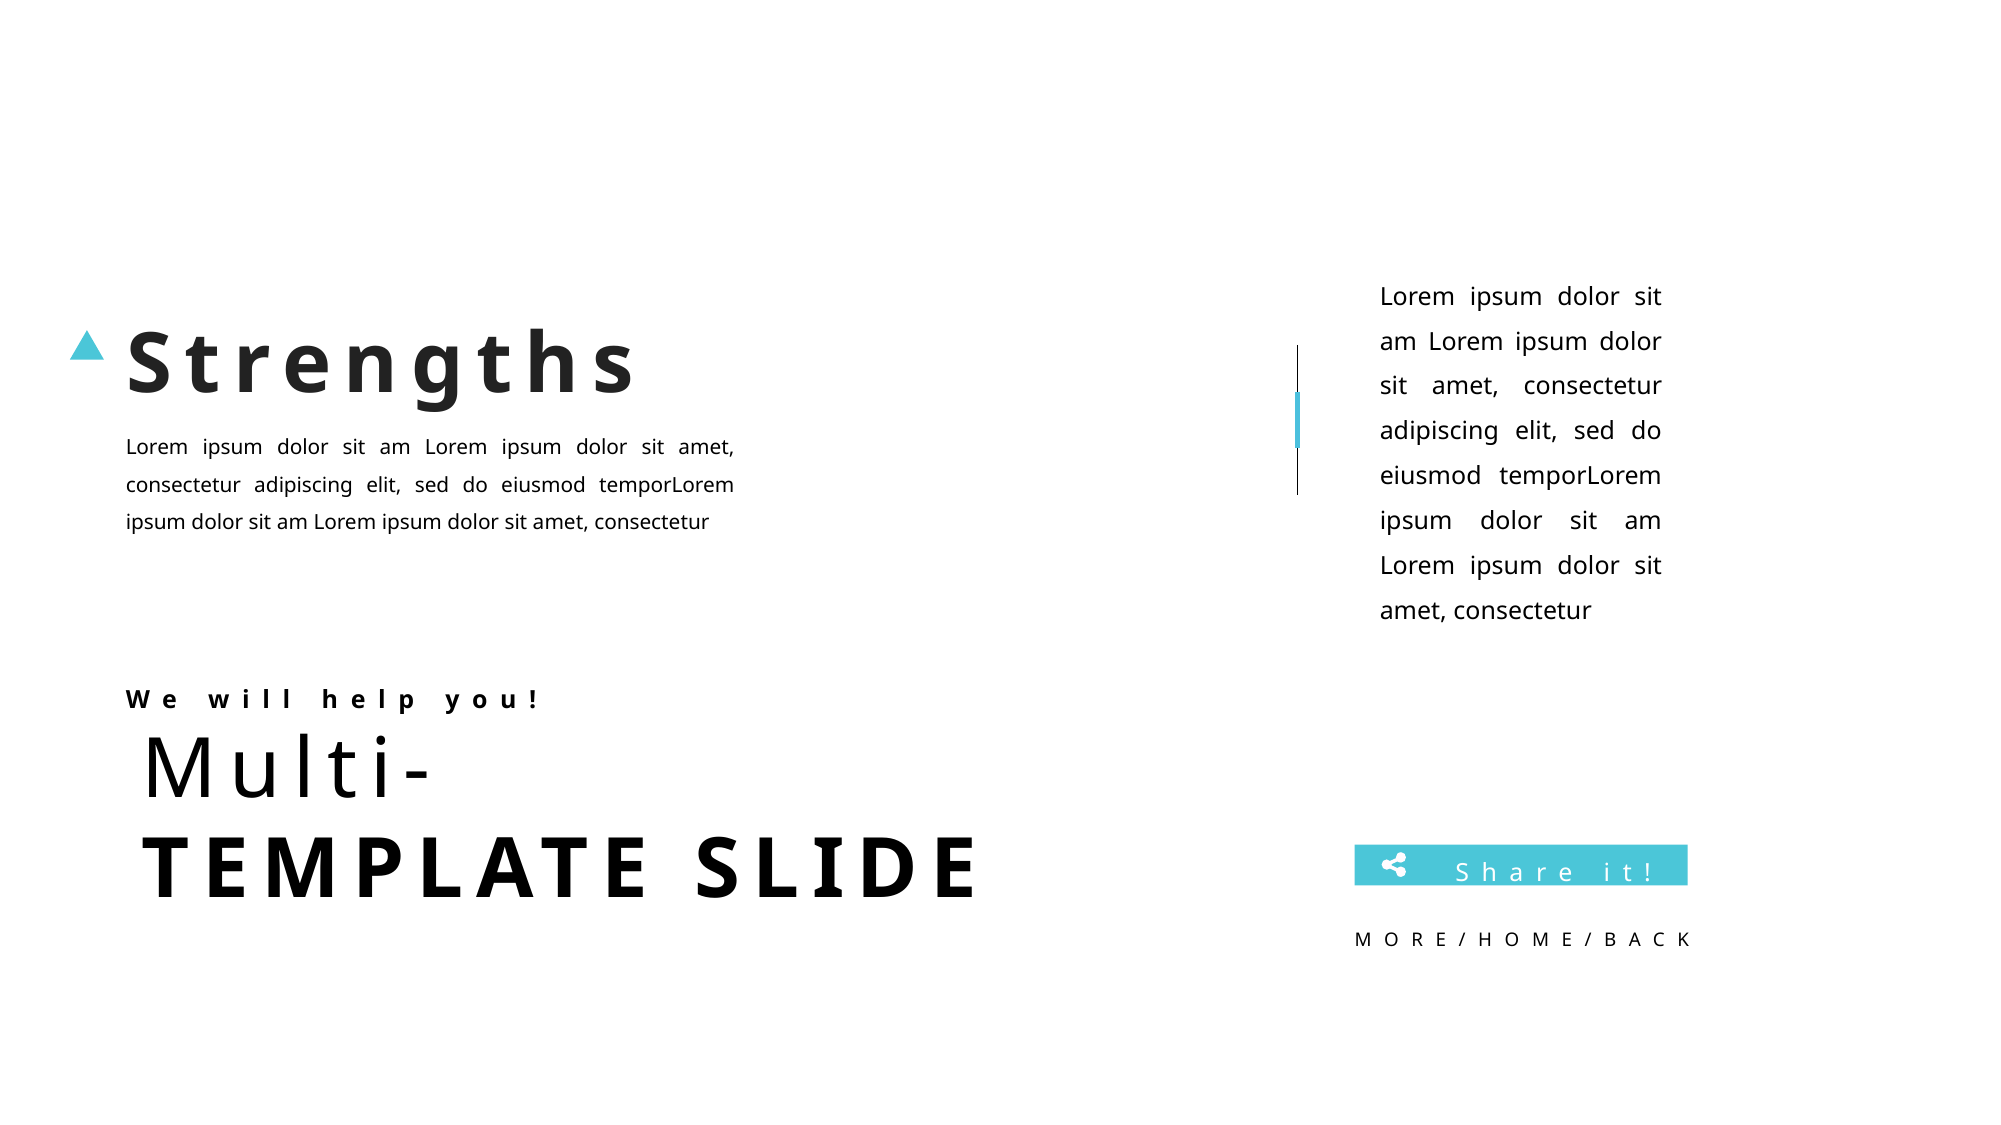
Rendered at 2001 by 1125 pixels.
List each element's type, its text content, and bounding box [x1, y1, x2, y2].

text_box Lorem ipsum dolor sit am Lorem ipsum dolor sit amet, consectetur adipiscing elit, sed do eiusmod temporLorem ipsum dolor sit am Lorem ipsum dolor sit amet, consectetur [1379, 265, 1663, 670]
text_box Share it! [1455, 841, 1789, 886]
text_box Lorem ipsum dolor sit am Lorem ipsum dolor sit amet, consectetur adipiscing elit, sed do eiusmod temporLorem ipsum dolor sit am Lorem ipsum dolor sit amet, consectetur [125, 421, 735, 572]
text_box We will help you! [125, 668, 735, 714]
picture [812, 177, 1188, 948]
text_box Strengths [126, 308, 635, 410]
text_box MORE/HOME/BACK [1354, 916, 1865, 950]
text_box [1381, 852, 1406, 877]
text_box Multi- TEMPLATE SLIDE [141, 714, 812, 915]
text_box [1354, 844, 1689, 887]
text_box [68, 328, 106, 361]
